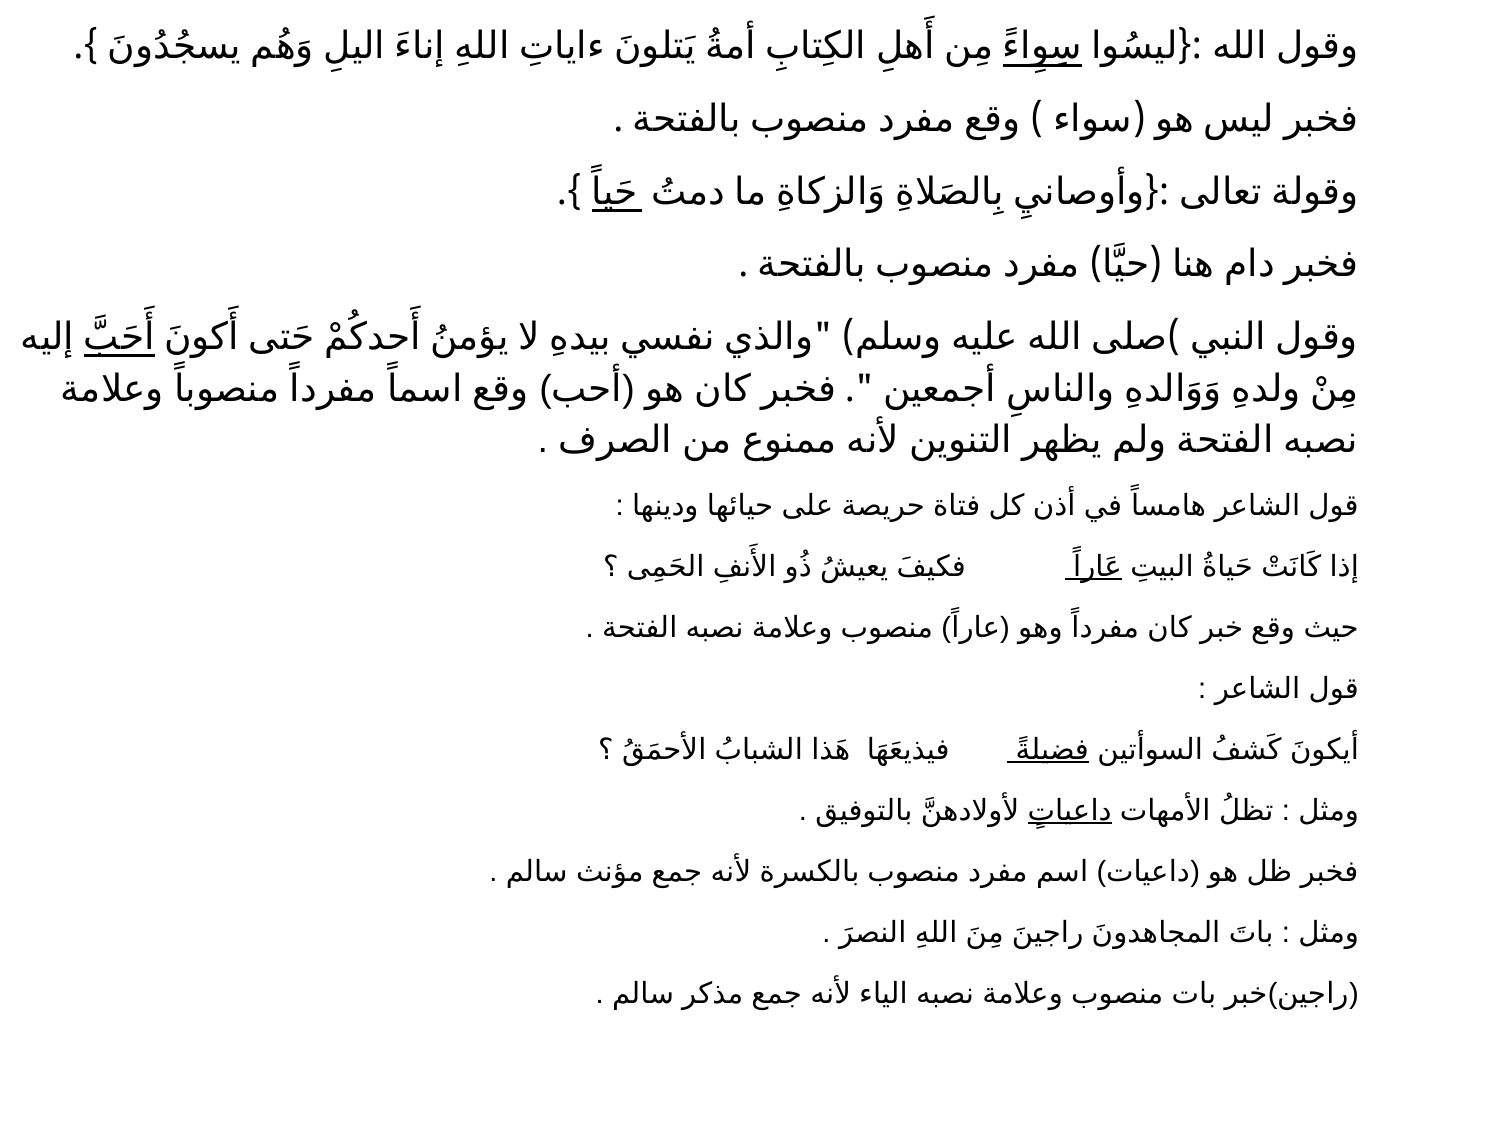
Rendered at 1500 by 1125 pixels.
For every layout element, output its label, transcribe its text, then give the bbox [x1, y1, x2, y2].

text_box وقول الله :{ليسُوا سِوِاءً مِن أَهلِ الكِتابِ أمةُ يَتلونَ ءاياتِ اللهِ إناءَ اليلِ وَهُم يسجُدُونَ }. فخبر ليس هو (سواء ) وقع مفرد منصوب بالفتحة . وقولة تعالى :{وأوصانيِ بِالصَلاةِ وَالزكاةِ ما دمتُ حَياً }. فخبر دام هنا (حيَّا) مفرد منصوب بالفتحة . وقول النبي )صلى الله عليه وسلم) "والذي نفسي بيدهِ لا يؤمنُ أَحدكُمْ حَتى أَكونَ أَحَبَّ إليه مِنْ ولدهِ وَوَالدهِ والناسِ أجمعين ". فخبر كان هو (أحب) وقع اسماً مفرداً منصوباً وعلامة نصبه الفتحة ولم يظهر التنوين لأنه ممنوع من الصرف . قول الشاعر هامساً في أذن كل فتاة حريصة على حيائها ودينها : إذا كَانَتْ حَياةُ البيتِ عَاراً فكيفَ يعيشُ ذُو الأَنفِ الحَمِى ؟ حيث وقع خبر كان مفرداً وهو (عاراً) منصوب وعلامة نصبه الفتحة . قول الشاعر : أيكونَ كَشفُ السوأتين فضيلةً فيذيعَهَا هَذا الشبابُ الأحمَقُ ؟ ومثل : تظلُ الأمهات داعياتٍ لأولادهنَّ بالتوفيق . فخبر ظل هو (داعيات) اسم مفرد منصوب بالكسرة لأنه جمع مؤنث سالم . ومثل : باتَ المجاهدونَ راجينَ مِنَ اللهِ النصرَ . (راجين)خبر بات منصوب وعلامة نصبه الياء لأنه جمع مذكر سالم . [0, 7, 1500, 1125]
